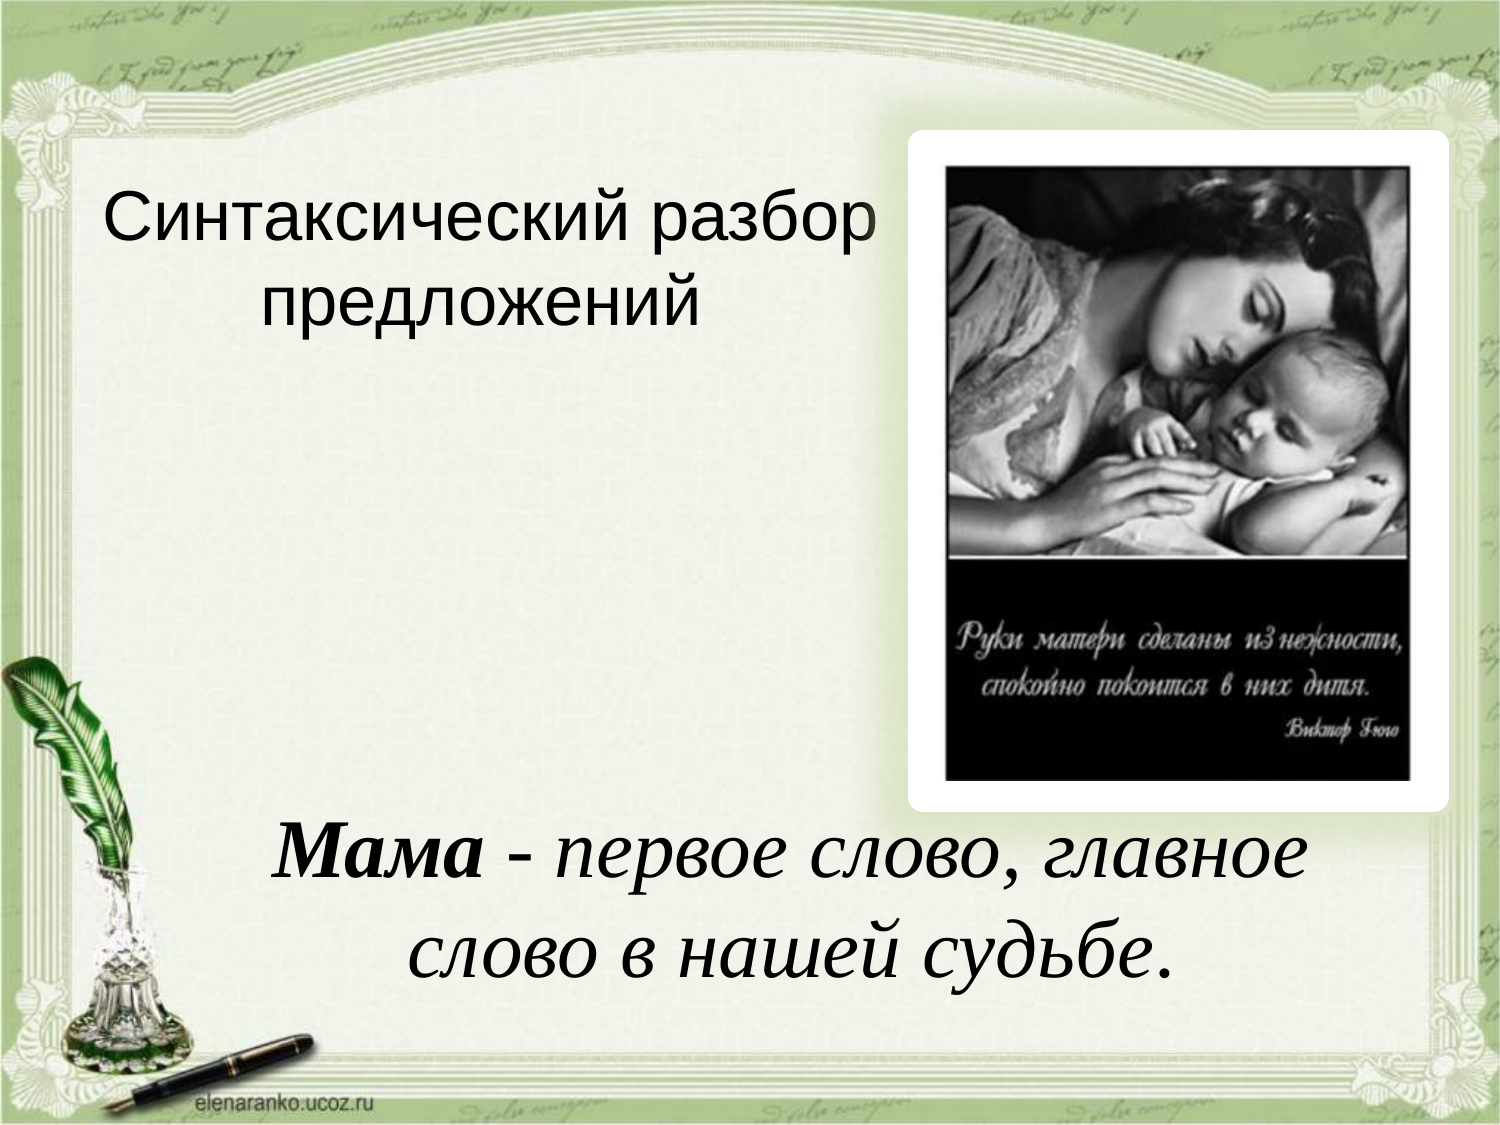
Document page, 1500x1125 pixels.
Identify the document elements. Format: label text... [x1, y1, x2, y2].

text_box Мама - первое слово, главное слово в нашей судьбе. [159, 786, 1424, 1002]
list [938, 160, 1418, 782]
picture [0, 0, 1500, 1125]
title Синтаксический разбор предложений [29, 160, 858, 349]
